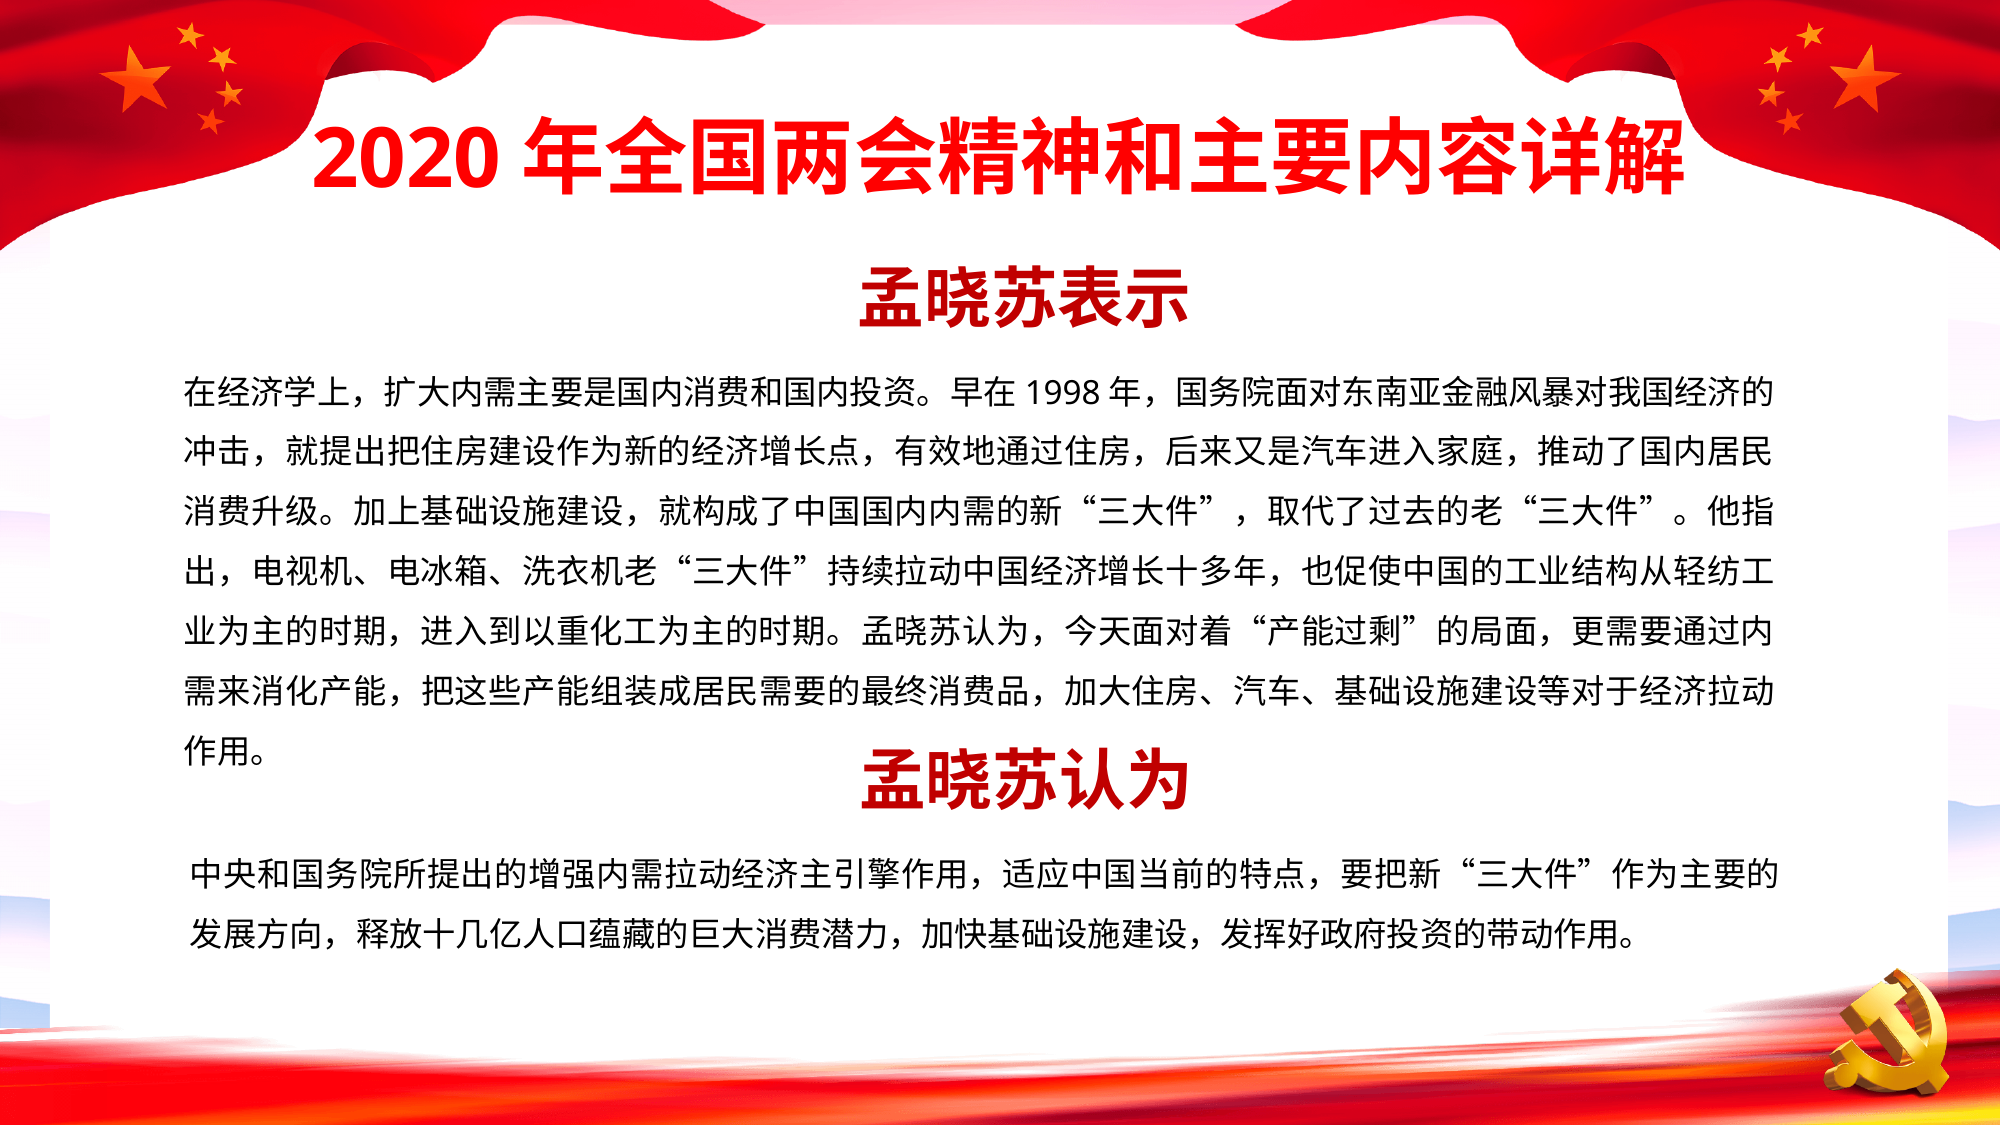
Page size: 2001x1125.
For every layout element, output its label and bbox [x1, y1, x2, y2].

text_box [151, 743, 1824, 993]
picture [0, 0, 2000, 1125]
text_box [145, 261, 1818, 716]
